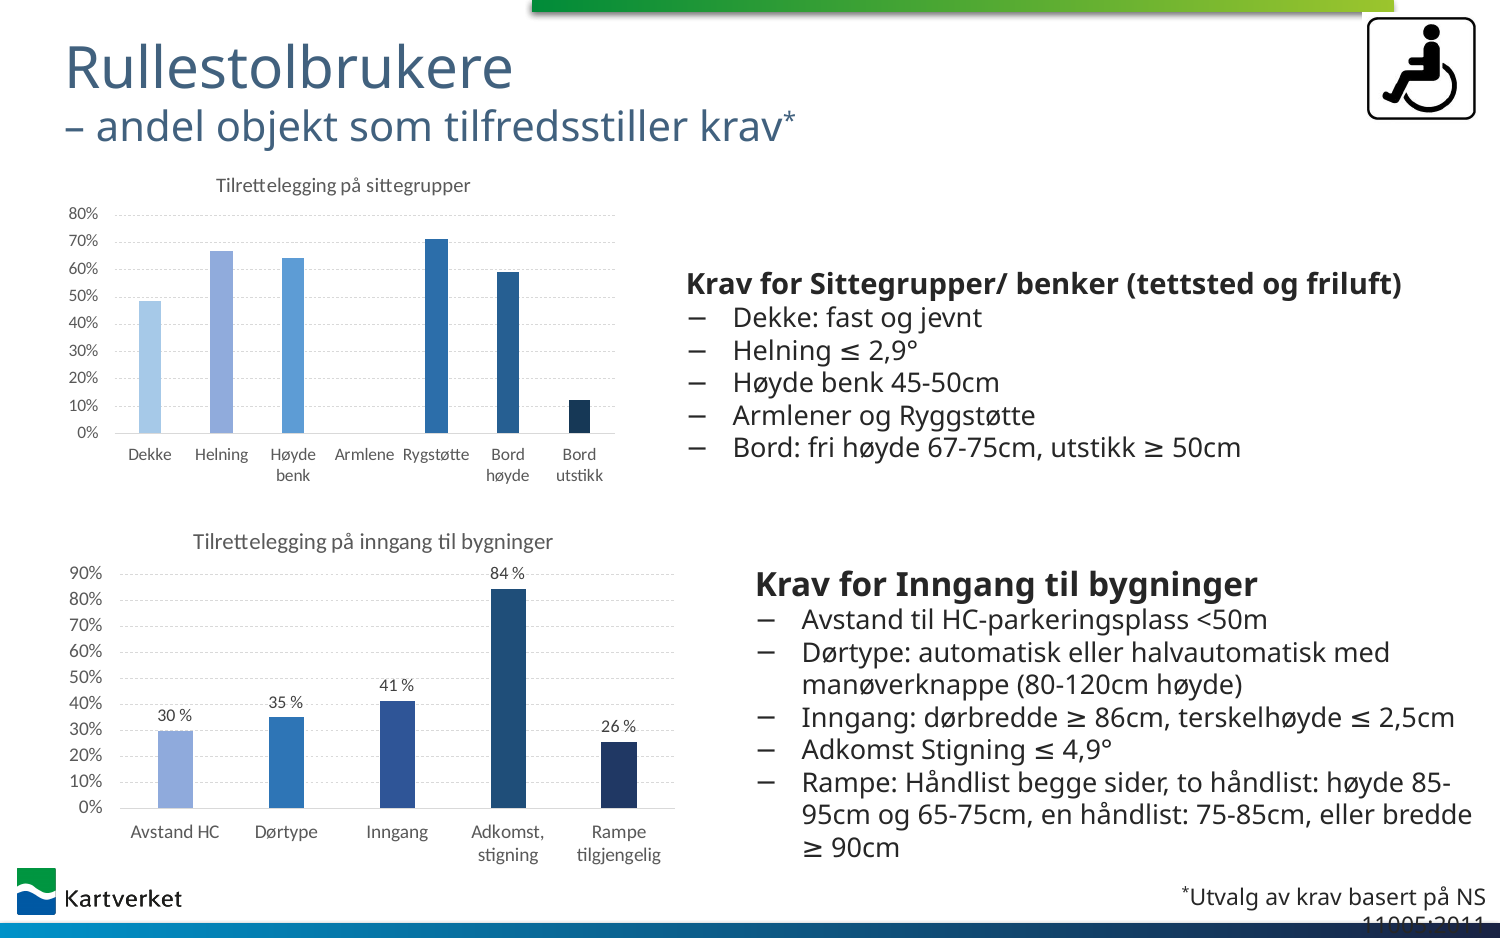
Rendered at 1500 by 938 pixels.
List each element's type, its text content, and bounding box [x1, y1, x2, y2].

picture [1362, 12, 1481, 126]
text_box Krav for Inngang til bygninger Avstand til HC-parkeringsplass <50m Dørtype: automatisk eller halvautomatisk med manøverknappe (80-120cm høyde) Inngang: dørbredde ≥ 86cm, terskelhøyde ≤ 2,5cm Adkomst Stigning ≤ 4,9° Rampe: Håndlist begge sider, to håndlist: høyde 85-95cm og 65-75cm, en håndlist: 75-85cm, eller bredde ≥ 90cm [740, 555, 1491, 870]
picture [62, 520, 685, 874]
text_box *Utvalg av krav basert på NS 11005:2011 [1068, 873, 1500, 938]
text_box Rullestolbrukere – andel objekt som tilfredsstiller krav* [49, 25, 1431, 158]
picture [62, 166, 625, 492]
text_box Krav for Sittegrupper/ benker (tettsted og friluft) Dekke: fast og jevnt Helning ≤ 2,9° Høyde benk 45-50cm Armlener og Ryggstøtte Bord: fri høyde 67-75cm, utstikk ≥ 50cm [670, 258, 1418, 471]
